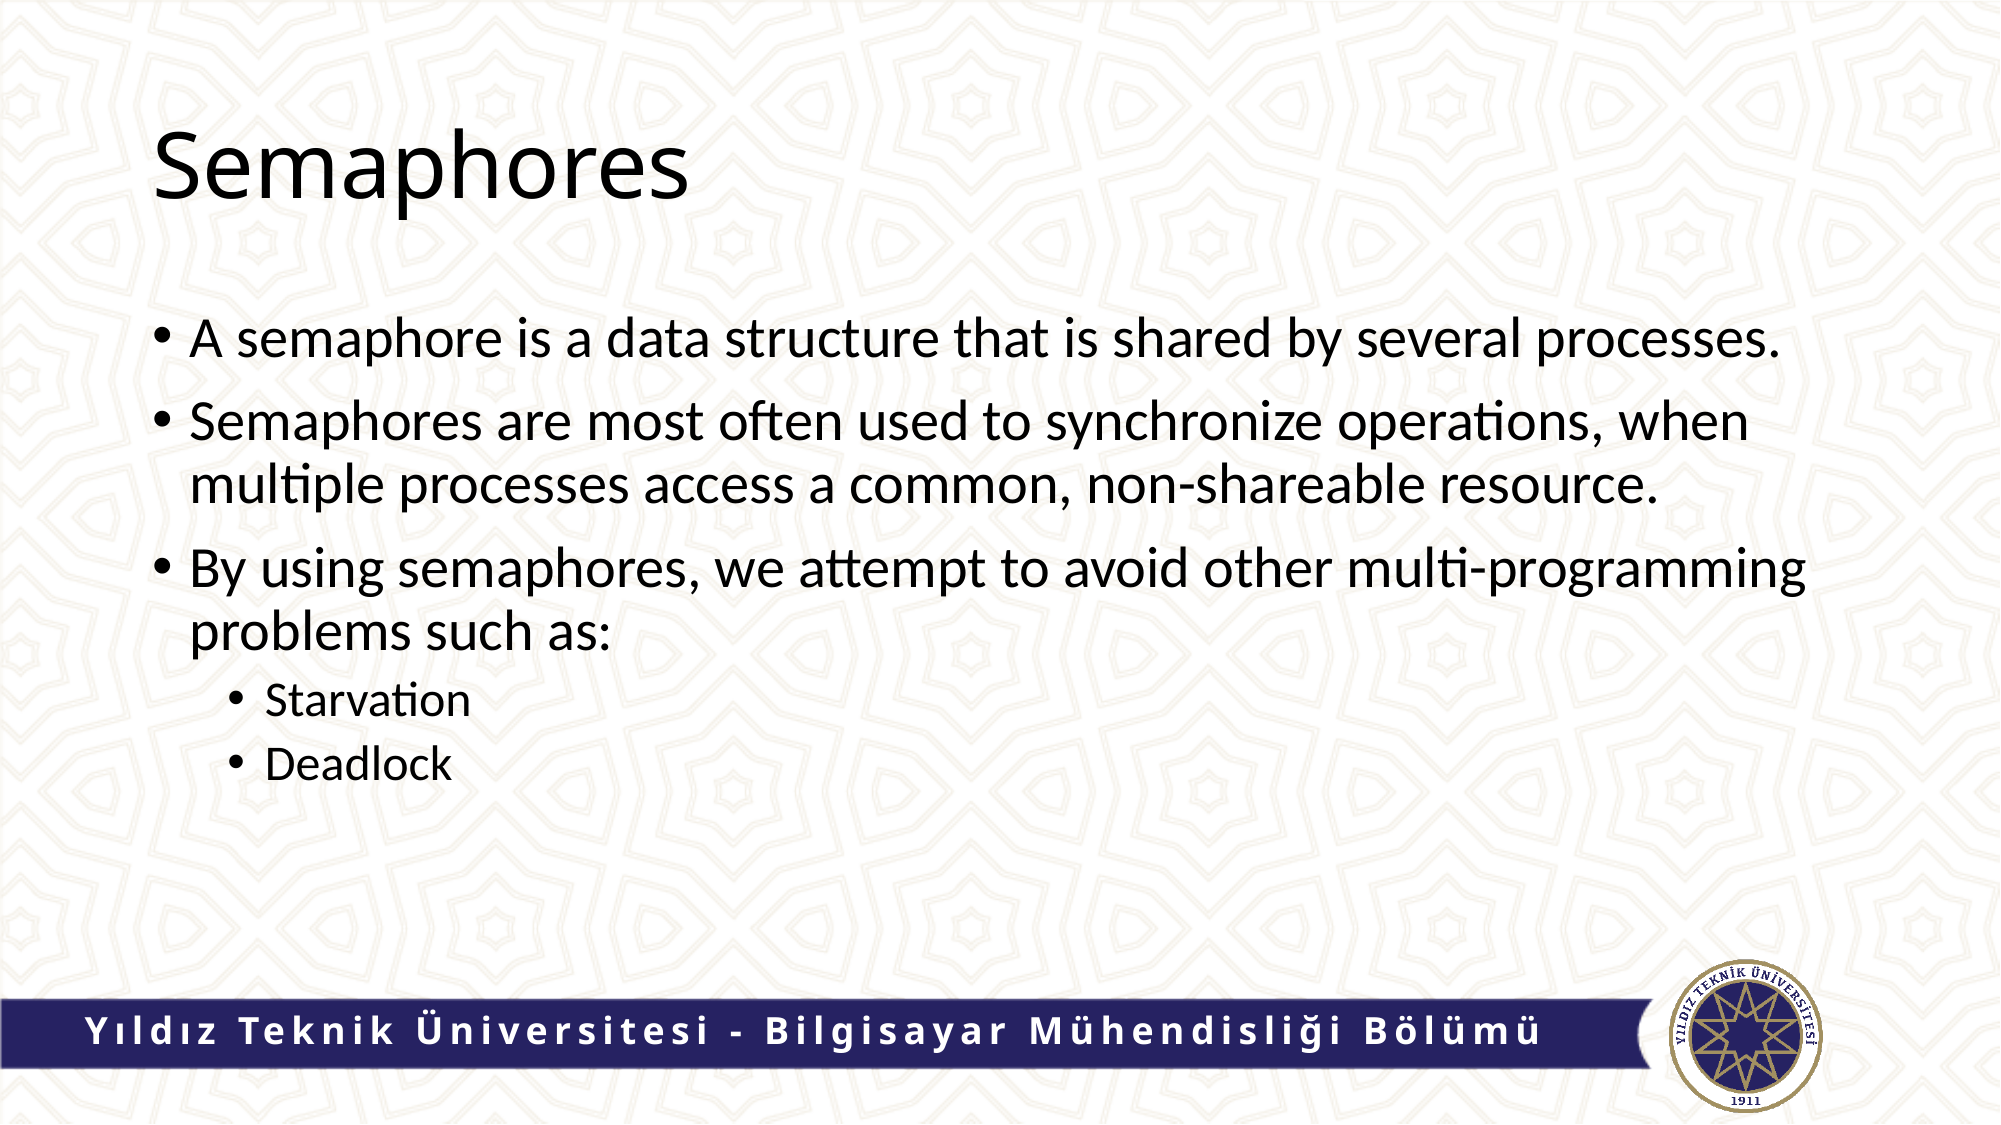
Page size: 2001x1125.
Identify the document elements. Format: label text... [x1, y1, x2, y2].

title Semaphores [137, 59, 1863, 278]
footer Yıldız Teknik Üniversitesi - Bilgisayar Mühendisliği Bölümü [0, 997, 1628, 1069]
picture [0, 0, 2000, 1125]
list A semaphore is a data structure that is shared by several processes. Semaphores are most often used to synchronize operations, when multiple processes access a common, non-shareable resource. By using semaphores, we attempt to avoid other multi-programming problems such as: Starvation Deadlock [137, 299, 1863, 982]
